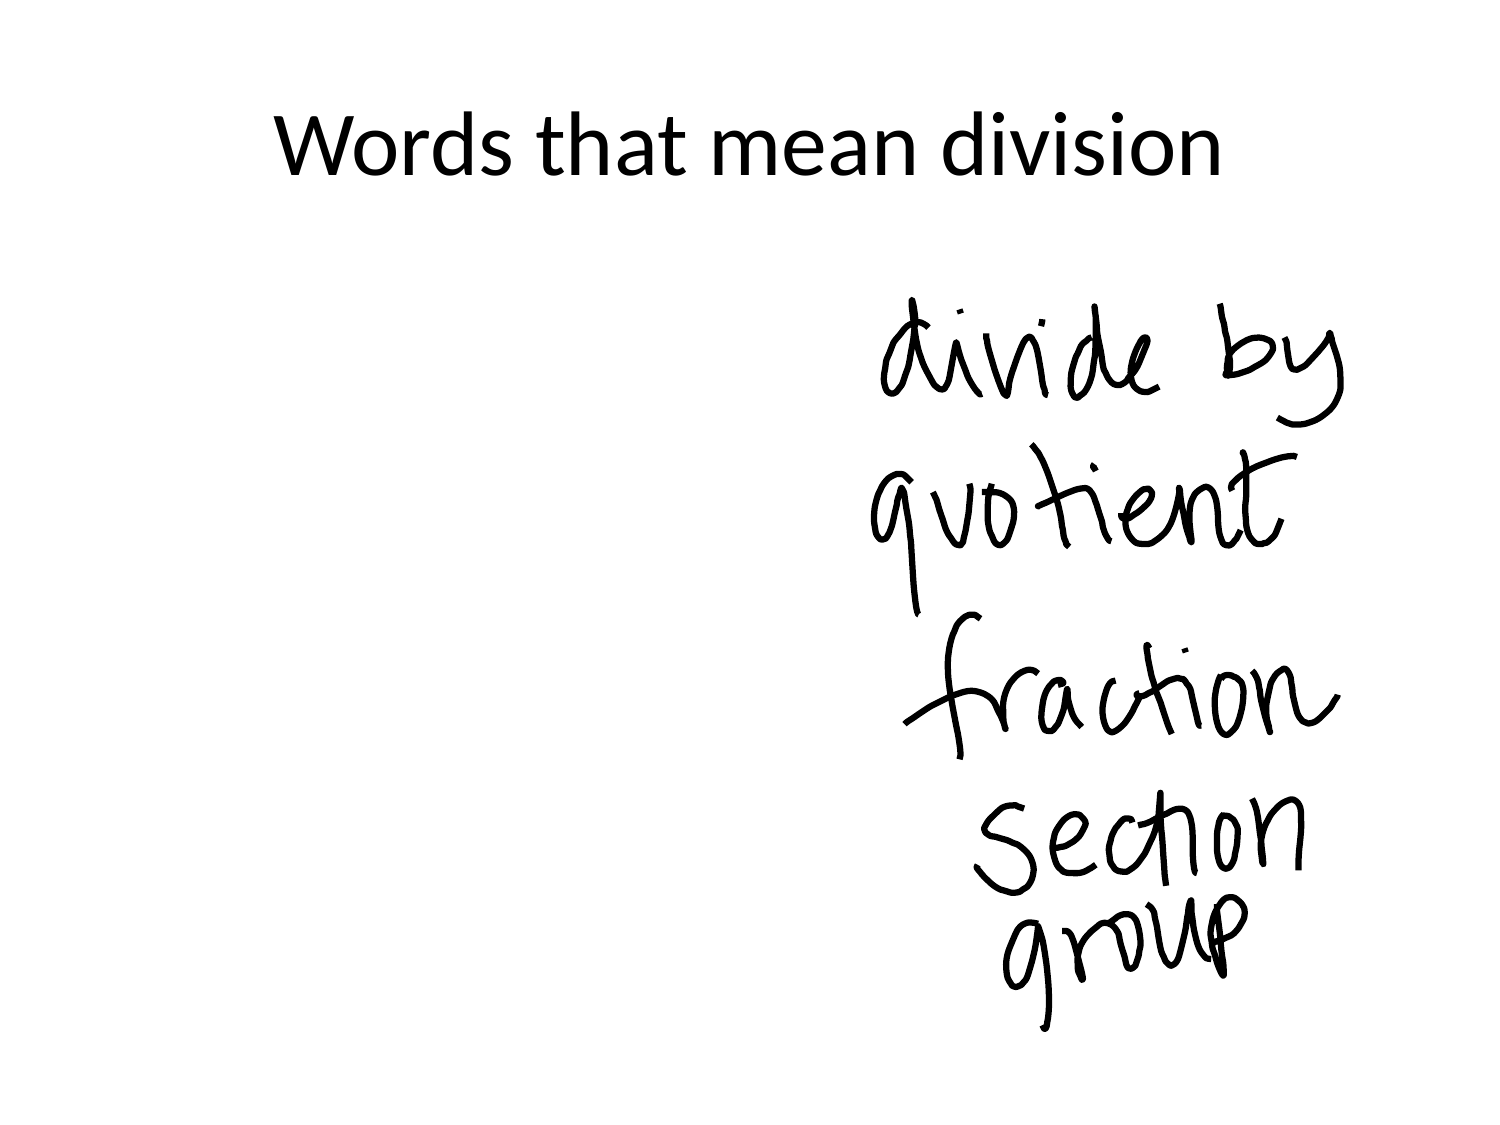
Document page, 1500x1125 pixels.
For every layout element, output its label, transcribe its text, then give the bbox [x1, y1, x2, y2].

text_box [1062, 913, 1142, 981]
text_box [981, 483, 1015, 546]
text_box [1057, 516, 1070, 548]
text_box [1218, 303, 1274, 377]
text_box [1145, 644, 1159, 688]
text_box [1276, 332, 1342, 426]
text_box [1108, 817, 1167, 886]
text_box [1137, 807, 1198, 874]
text_box [1216, 813, 1239, 870]
text_box [1157, 792, 1162, 816]
text_box [1030, 443, 1057, 499]
text_box [951, 701, 969, 760]
text_box [1209, 896, 1246, 977]
text_box [1251, 668, 1339, 733]
text_box [1051, 813, 1097, 874]
text_box [1037, 487, 1112, 543]
text_box [1101, 679, 1141, 733]
text_box [1242, 451, 1252, 471]
title Words that mean division [75, 45, 1425, 233]
text_box [1160, 705, 1173, 735]
text_box [883, 299, 983, 396]
text_box [1005, 921, 1050, 1030]
text_box [1120, 486, 1242, 547]
text_box [1069, 305, 1160, 399]
text_box [1146, 899, 1212, 967]
text_box [1244, 478, 1283, 545]
text_box [985, 333, 1049, 397]
text_box [1213, 674, 1245, 736]
text_box [873, 473, 919, 616]
text_box [1135, 677, 1202, 727]
text_box [1230, 455, 1298, 492]
text_box [1251, 798, 1302, 871]
text_box [947, 613, 981, 695]
text_box [932, 483, 972, 547]
text_box [904, 668, 1039, 730]
text_box [976, 804, 1035, 894]
text_box [1040, 679, 1083, 732]
text_box [1092, 463, 1097, 472]
